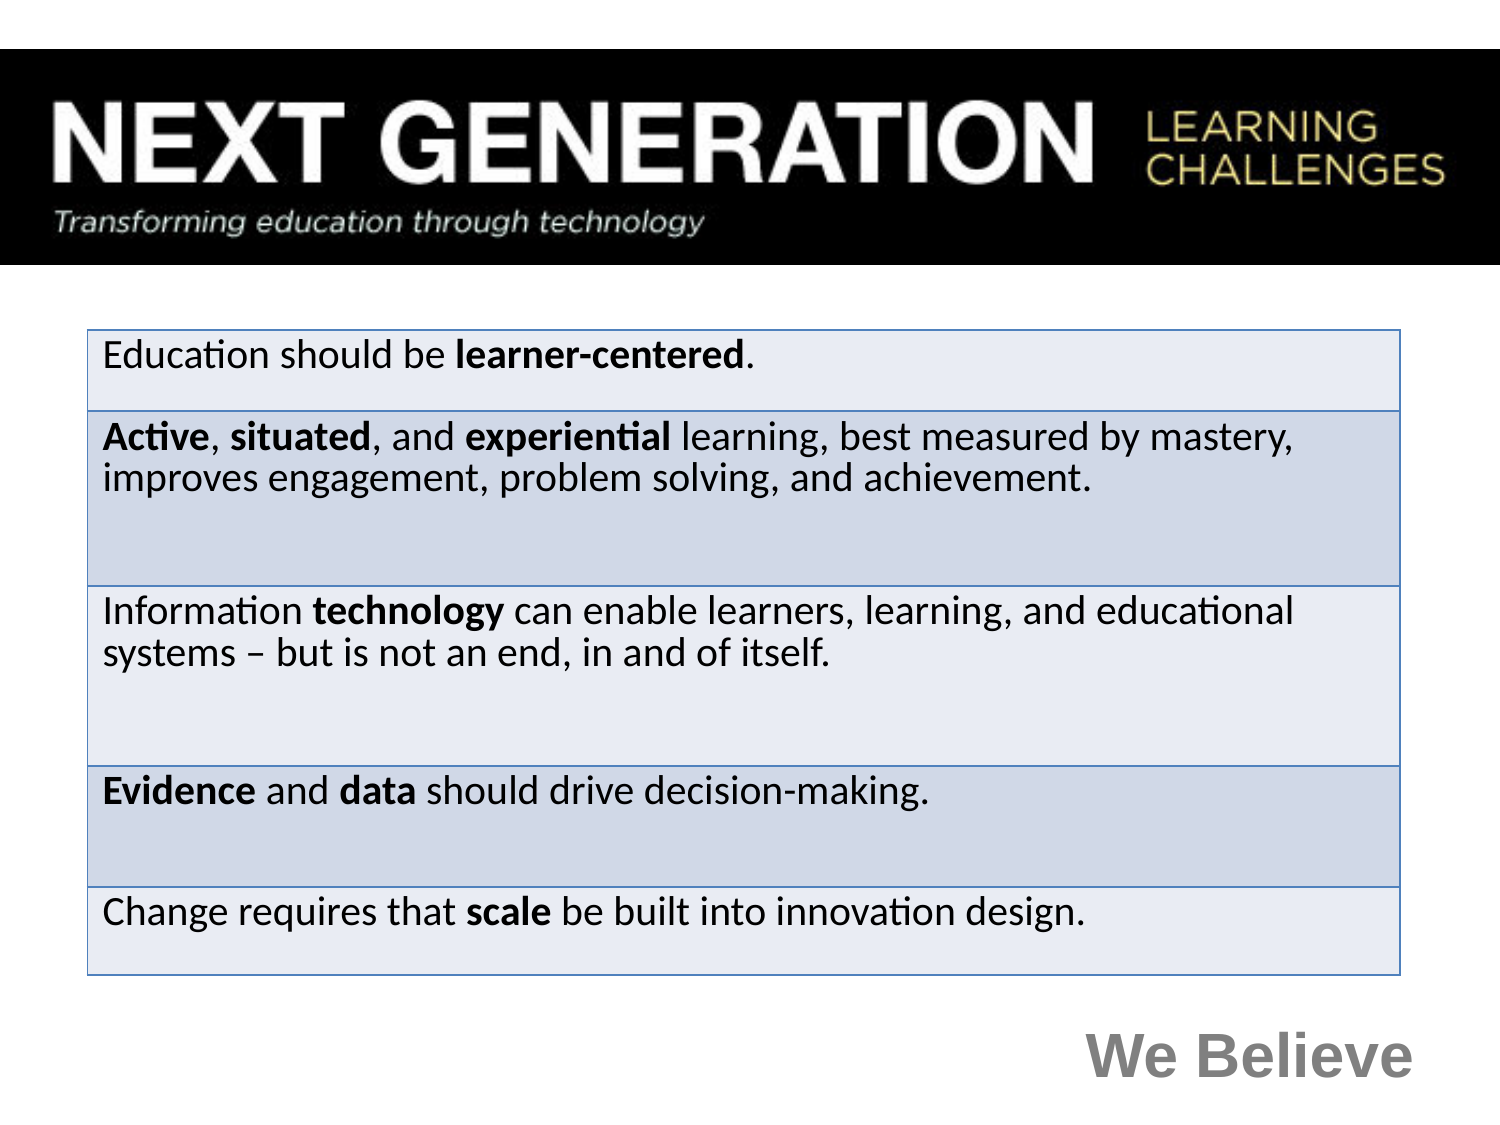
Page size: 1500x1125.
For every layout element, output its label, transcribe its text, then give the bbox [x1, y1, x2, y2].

picture [0, 49, 1500, 265]
table_cell Active, situated, and experiential learning, best measured by mastery, improves engagement, problem solving, and achievement. [88, 412, 1399, 585]
table_header Education should be learner-centered. [88, 331, 1399, 410]
table_cell Change requires that scale be built into innovation design. [88, 888, 1399, 974]
table_cell Evidence and data should drive decision-making. [88, 767, 1399, 886]
table_cell Information technology can enable learners, learning, and educational systems – but is not an end, in and of itself. [88, 587, 1399, 765]
title We Believe [975, 987, 1500, 1125]
